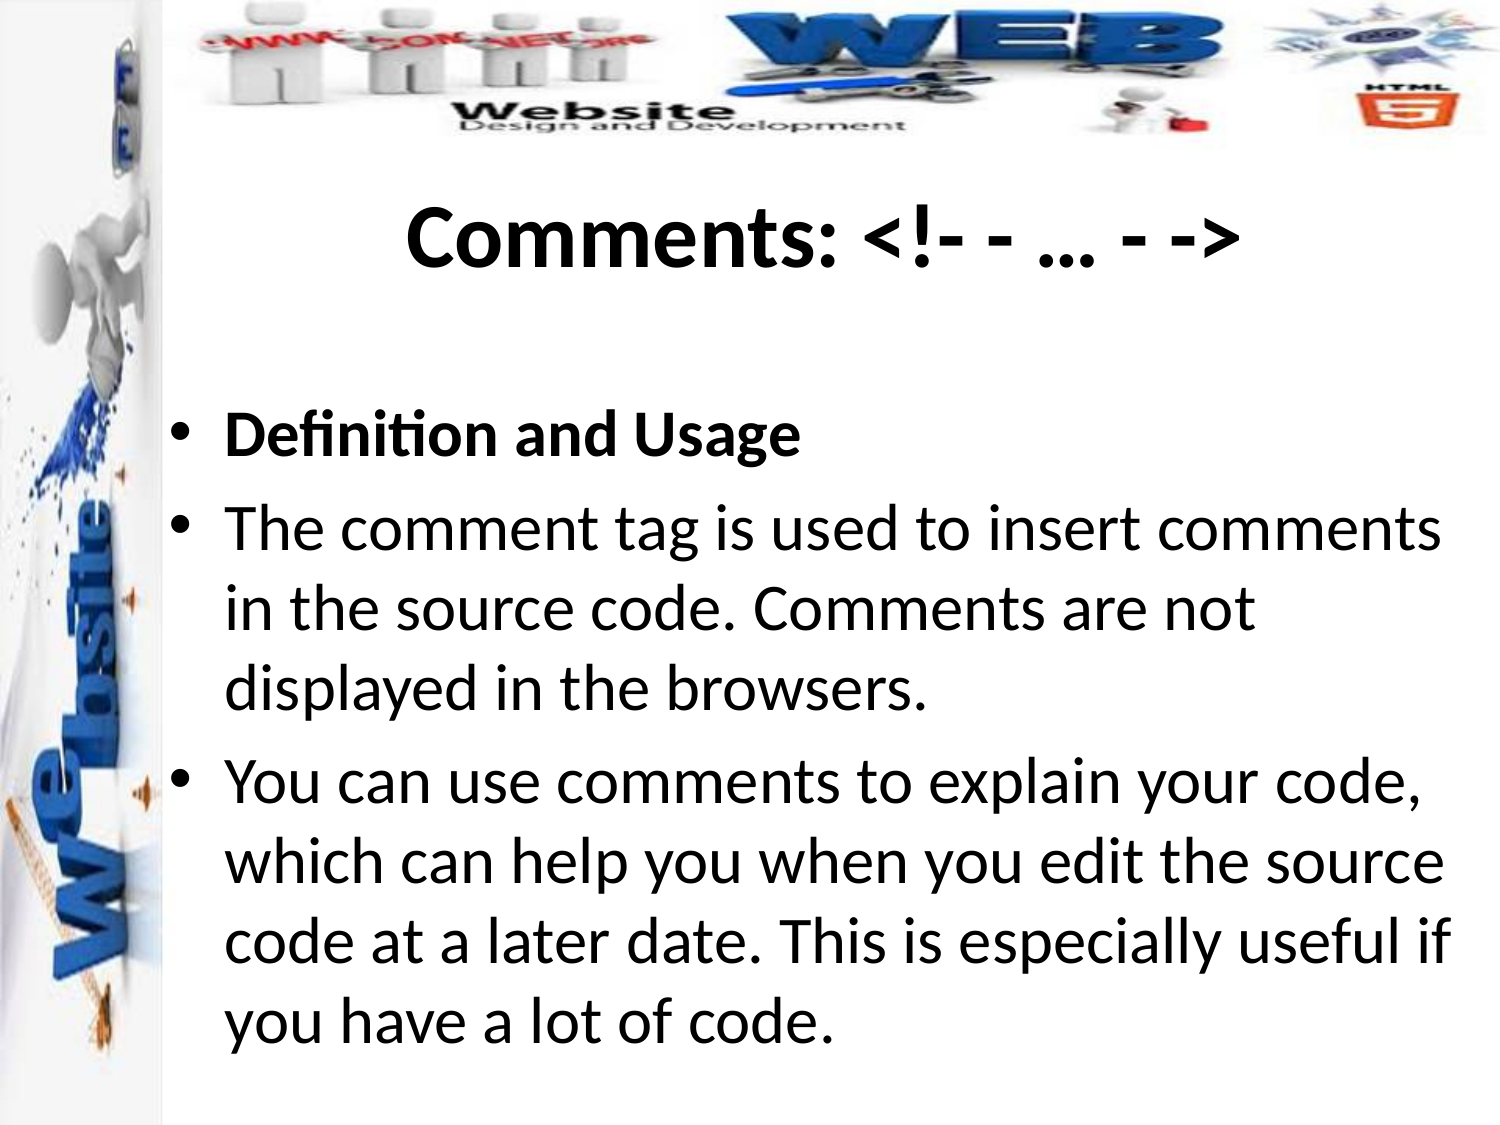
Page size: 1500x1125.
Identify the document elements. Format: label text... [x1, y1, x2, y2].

list Definition and Usage The comment tag is used to insert comments in the source code. Comments are not displayed in the browsers. You can use comments to explain your code, which can help you when you edit the source code at a later date. This is especially useful if you have a lot of code. [153, 382, 1500, 1125]
picture [0, 0, 1500, 1125]
title Comments: <!- - … - -> [150, 137, 1500, 325]
